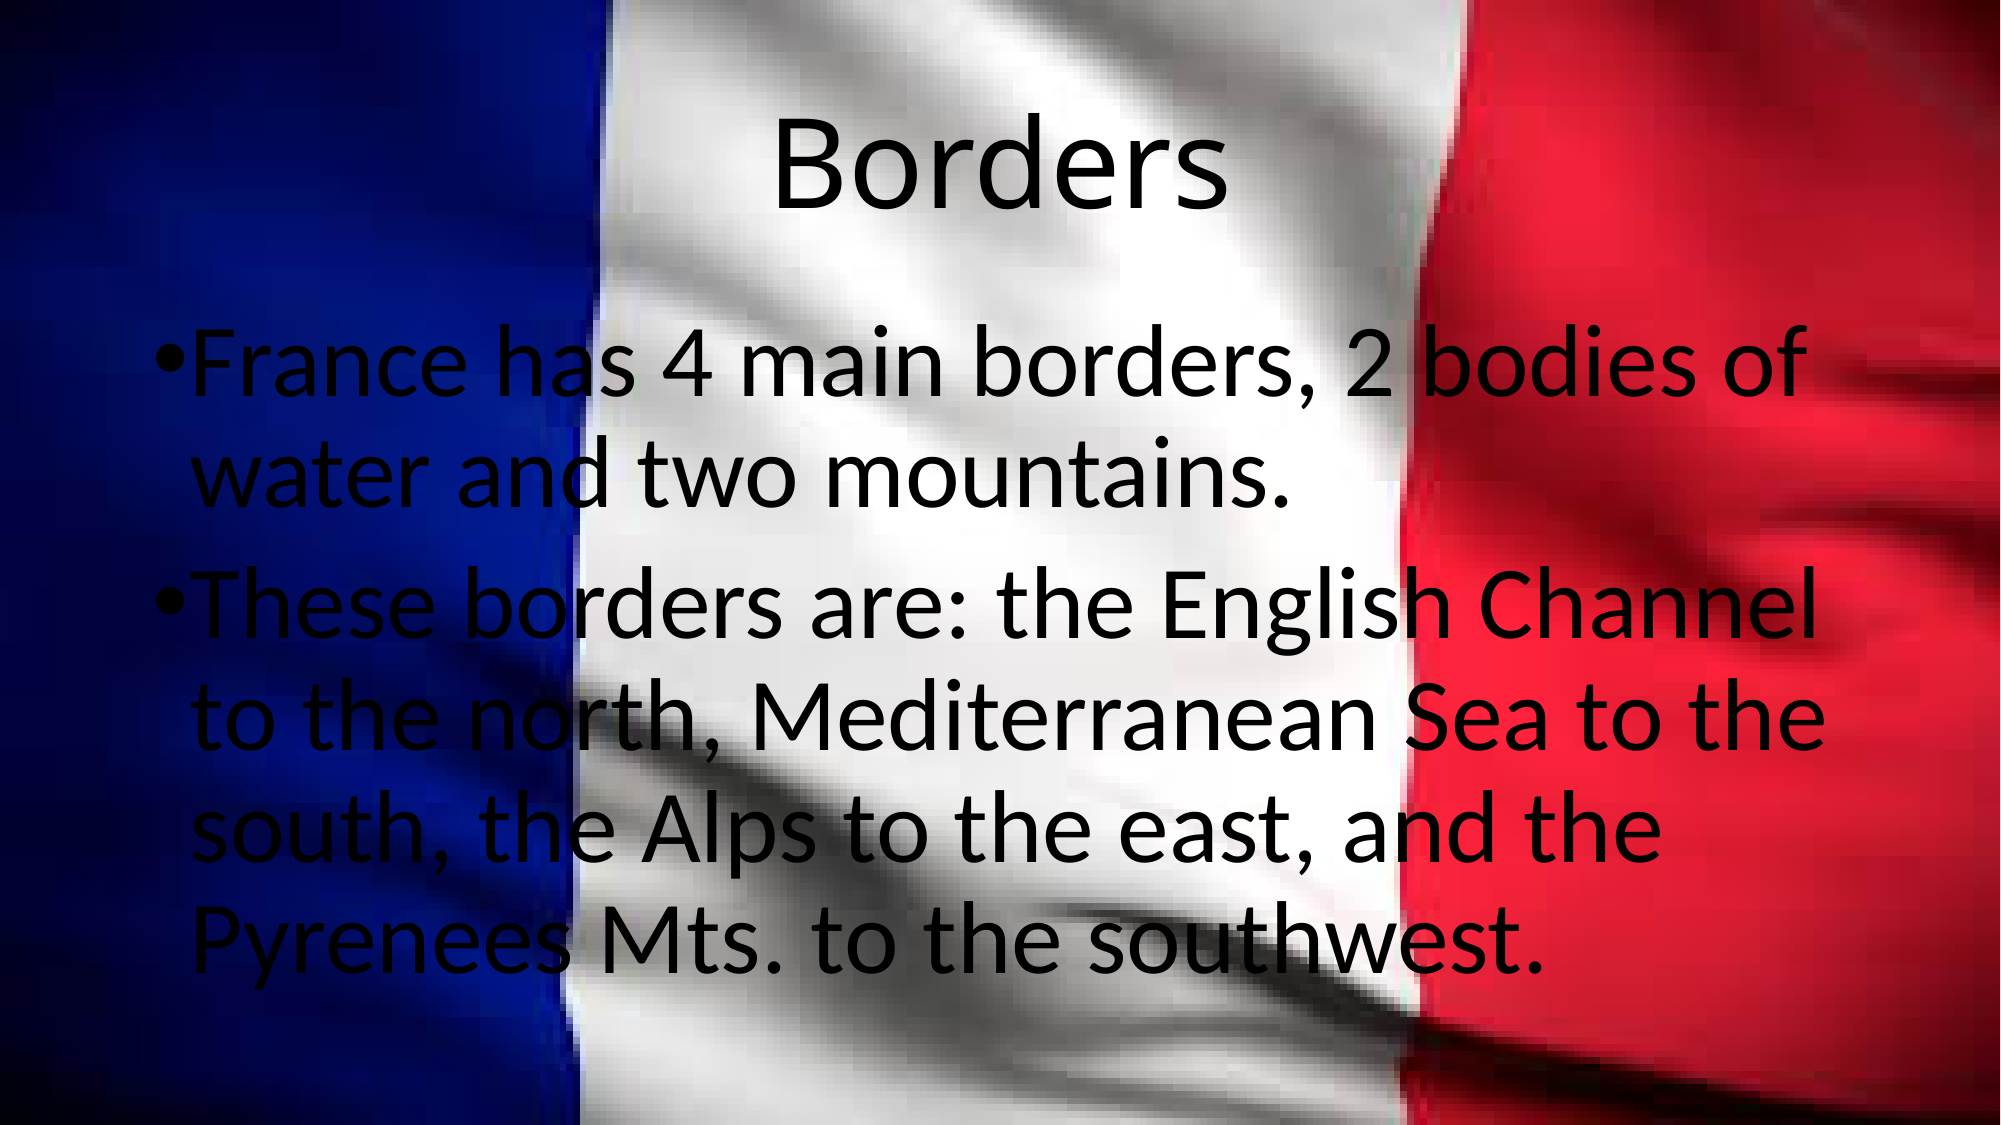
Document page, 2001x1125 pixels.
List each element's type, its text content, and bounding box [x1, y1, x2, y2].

list France has 4 main borders, 2 bodies of water and two mountains. These borders are: the English Channel to the north, Mediterranean Sea to the south, the Alps to the east, and the Pyrenees Mts. to the southwest. [137, 299, 1863, 1014]
title Borders [137, 59, 1863, 278]
picture [0, 0, 2001, 1125]
